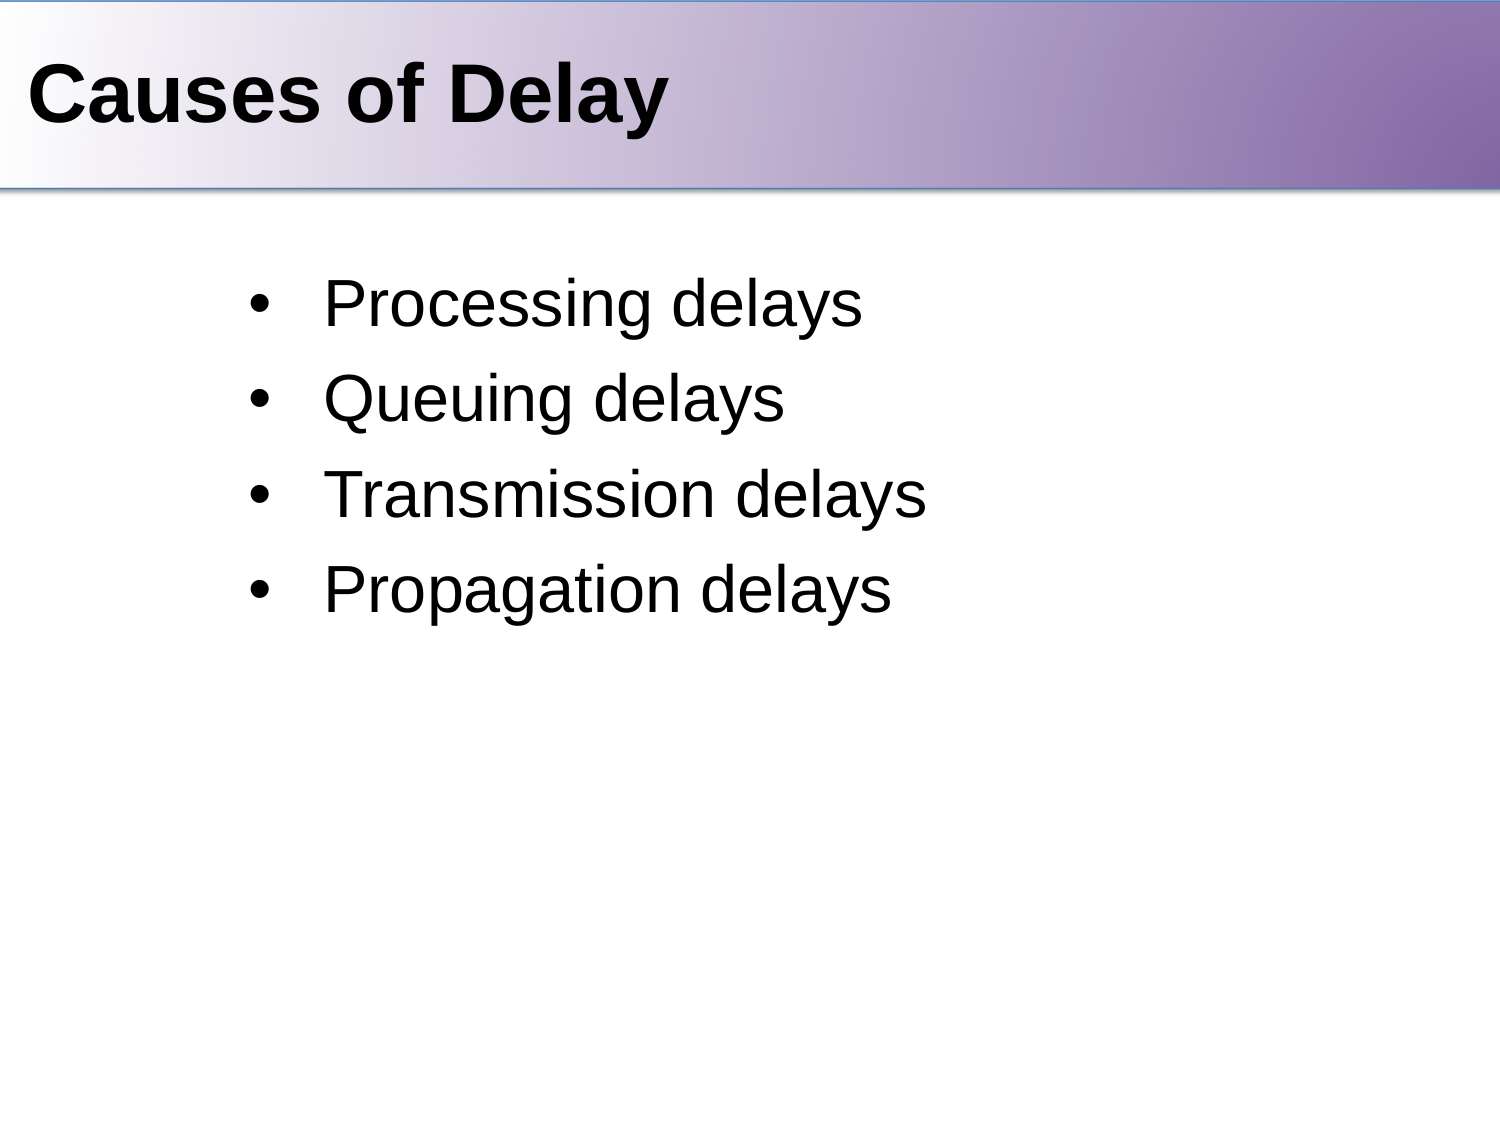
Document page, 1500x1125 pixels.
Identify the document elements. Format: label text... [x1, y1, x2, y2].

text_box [0, 0, 1500, 201]
text_box Processing delays Queuing delays Transmission delays Propagation delays [87, 263, 1438, 993]
